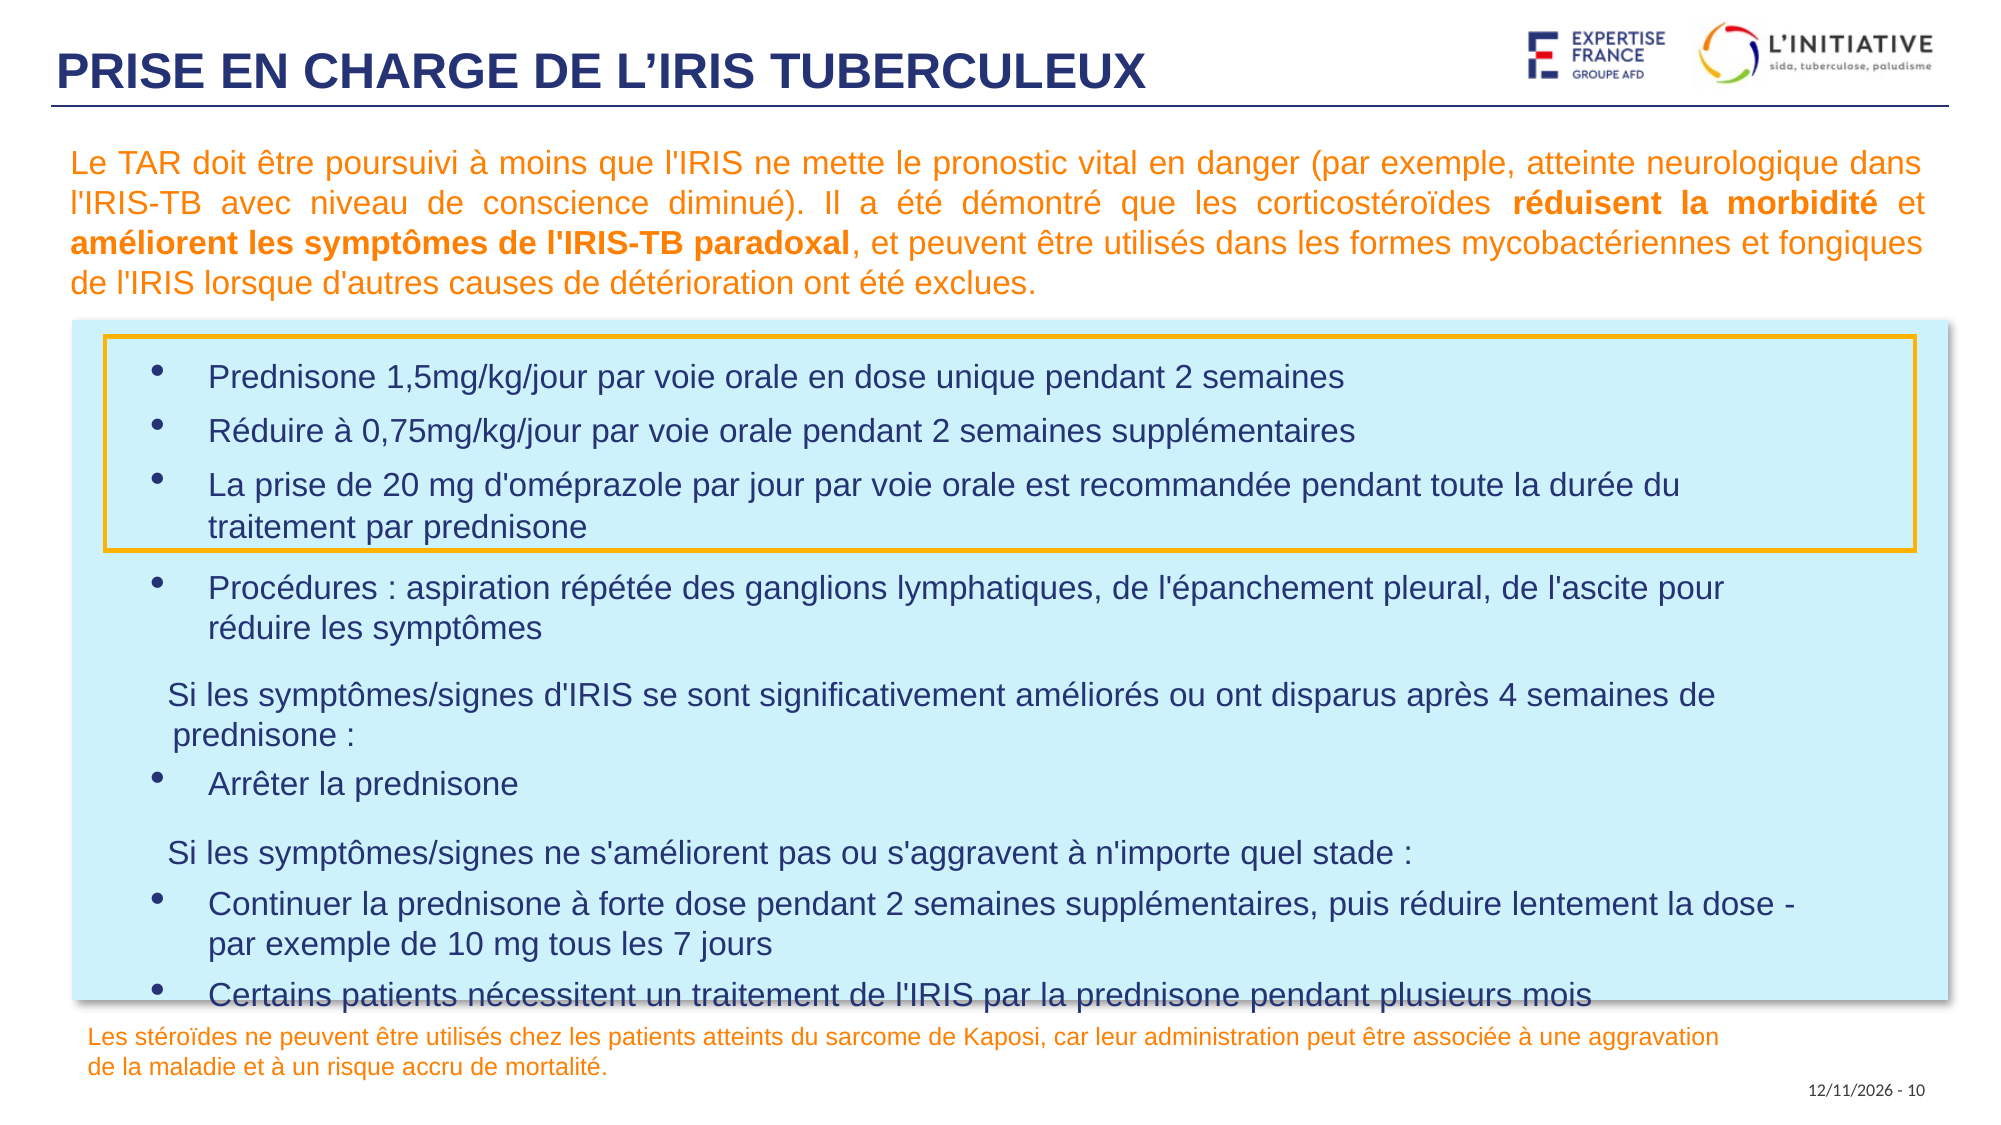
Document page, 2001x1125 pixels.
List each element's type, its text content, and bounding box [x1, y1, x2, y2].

text_box Les stéroïdes ne peuvent être utilisés chez les patients atteints du sarcome de Kaposi, car leur administration peut être associée à une aggravation de la maladie et à un risque accru de mortalité. [72, 1013, 1743, 1088]
text_box Le TAR doit être poursuivi à moins que l'IRIS ne mette le pronostic vital en danger (par exemple, atteinte neurologique dans l'IRIS-TB avec niveau de conscience diminué). Il a été démontré que les corticostéroïdes réduisent la morbidité et améliorent les symptômes de l'IRIS-TB paradoxal, et peuvent être utilisés dans les formes mycobactériennes et fongiques de l'IRIS lorsque d'autres causes de détérioration ont été exclues. [55, 133, 1940, 309]
text_box [72, 320, 1948, 1000]
picture [1514, 0, 1956, 106]
text_box [104, 335, 1916, 552]
text_box Procédures : aspiration répétée des ganglions lymphatiques, de l'épanchement pleural, de l'ascite pour réduire les symptômes Si les symptômes/signes d'IRIS se sont significativement améliorés ou ont disparus après 4 semaines de prednisone : Arrêter la prednisone Si les symptômes/signes ne s'améliorent pas ou s'aggravent à n'importe quel stade : Continuer la prednisone à forte dose pendant 2 semaines supplémentaires, puis réduire lentement la dose - par exemple de 10 mg tous les 7 jours Certains patients nécessitent un traitement de l'IRIS par la prednisone pendant plusieurs mois [137, 559, 1920, 1021]
title Prise en charge de l’IRIS Tuberculeux [41, 16, 1940, 107]
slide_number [742, 1058, 1940, 1119]
